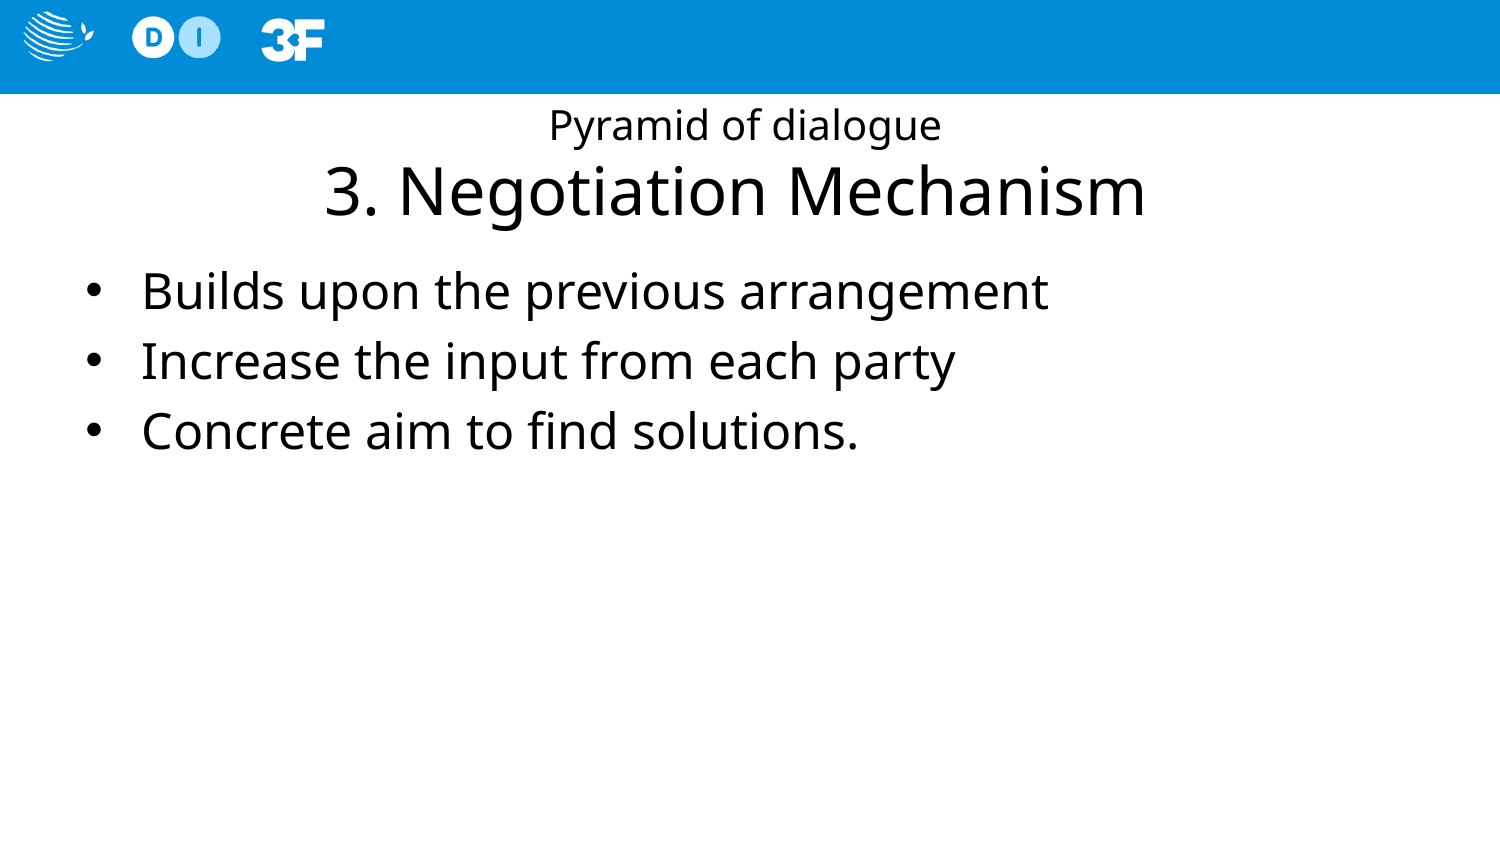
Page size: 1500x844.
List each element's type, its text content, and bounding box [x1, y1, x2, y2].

picture [263, 19, 324, 61]
picture [23, 0, 94, 71]
picture [128, 11, 223, 63]
list Builds upon the previous arrangement Increase the input from each party Concrete aim to ﬁnd solutions. [70, 251, 1421, 809]
title Pyramid of dialogue 3. Negotiation Mechanism [70, 93, 1421, 235]
